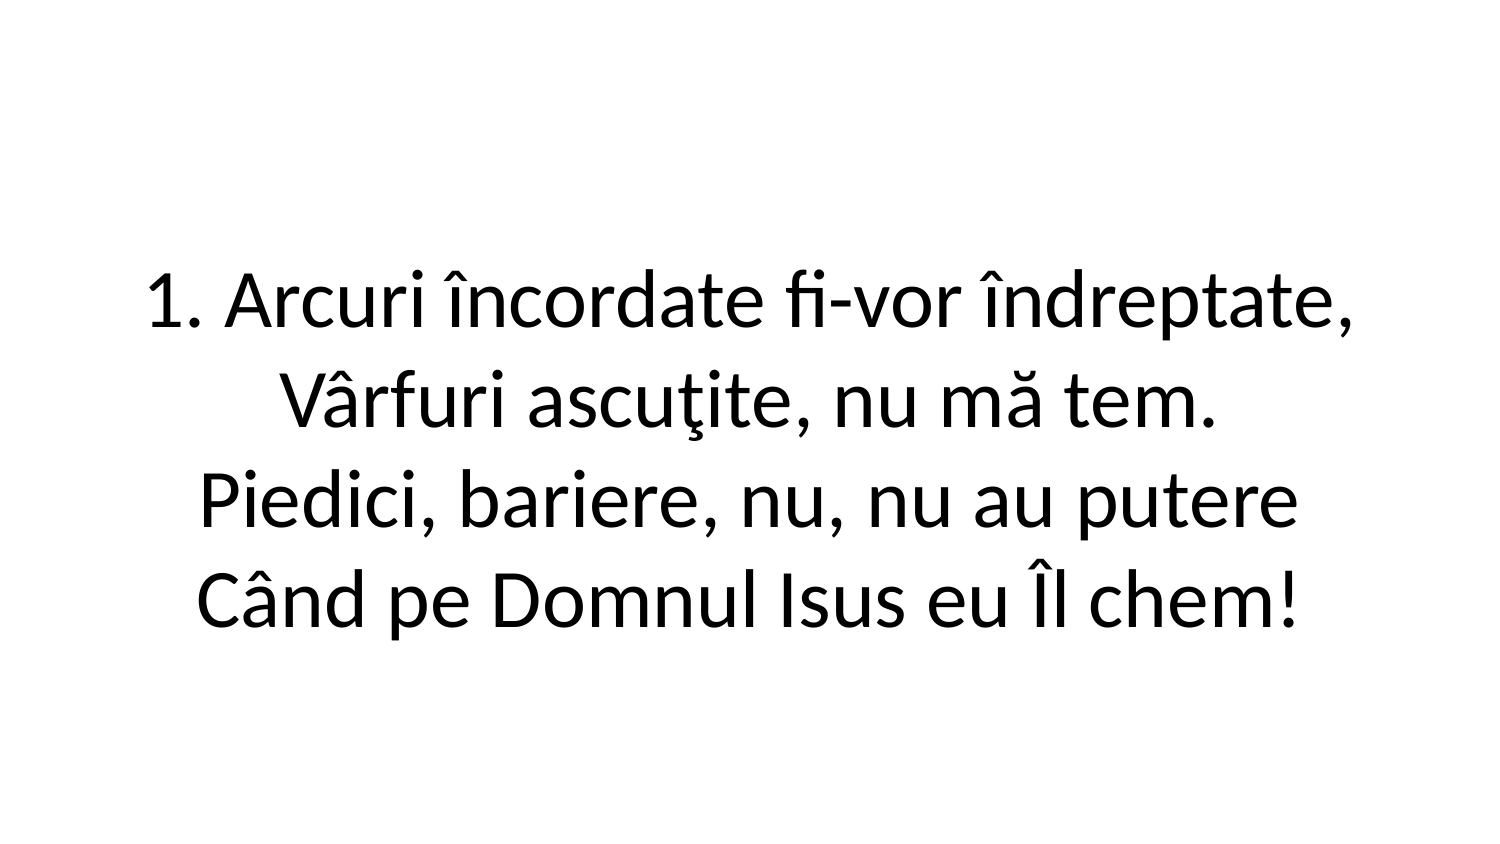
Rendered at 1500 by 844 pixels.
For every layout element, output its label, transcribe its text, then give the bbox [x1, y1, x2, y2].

text_box 1. Arcuri încordate fi-vor îndreptate, Vârfuri ascuţite, nu mă tem. Piedici, bariere, nu, nu au putere Când pe Domnul Isus eu Îl chem! [127, 192, 1372, 652]
